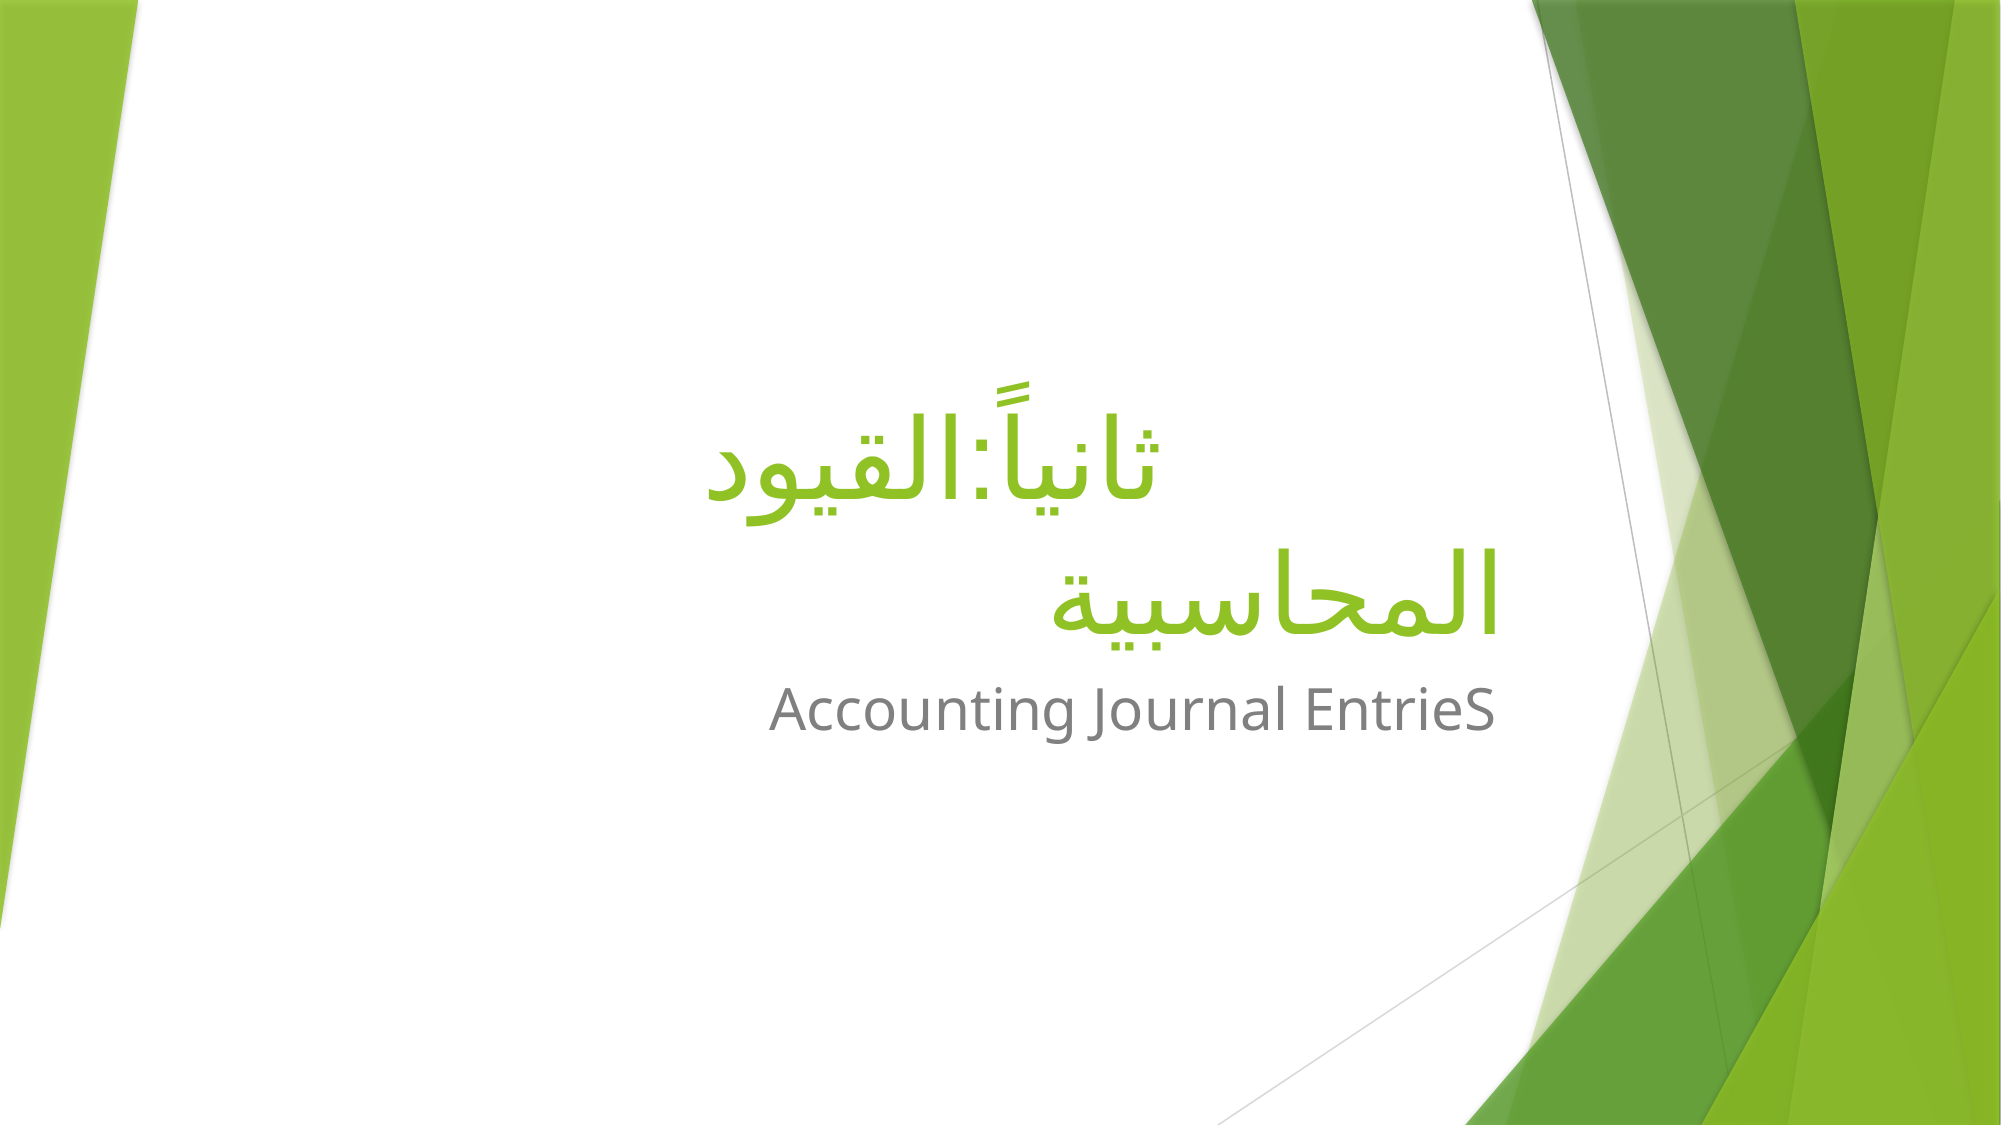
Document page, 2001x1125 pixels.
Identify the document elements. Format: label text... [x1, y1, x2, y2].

subtitle Accounting Journal EntrieS [247, 664, 1522, 845]
title ثانياً:القيود المحاسبية [247, 437, 1522, 664]
